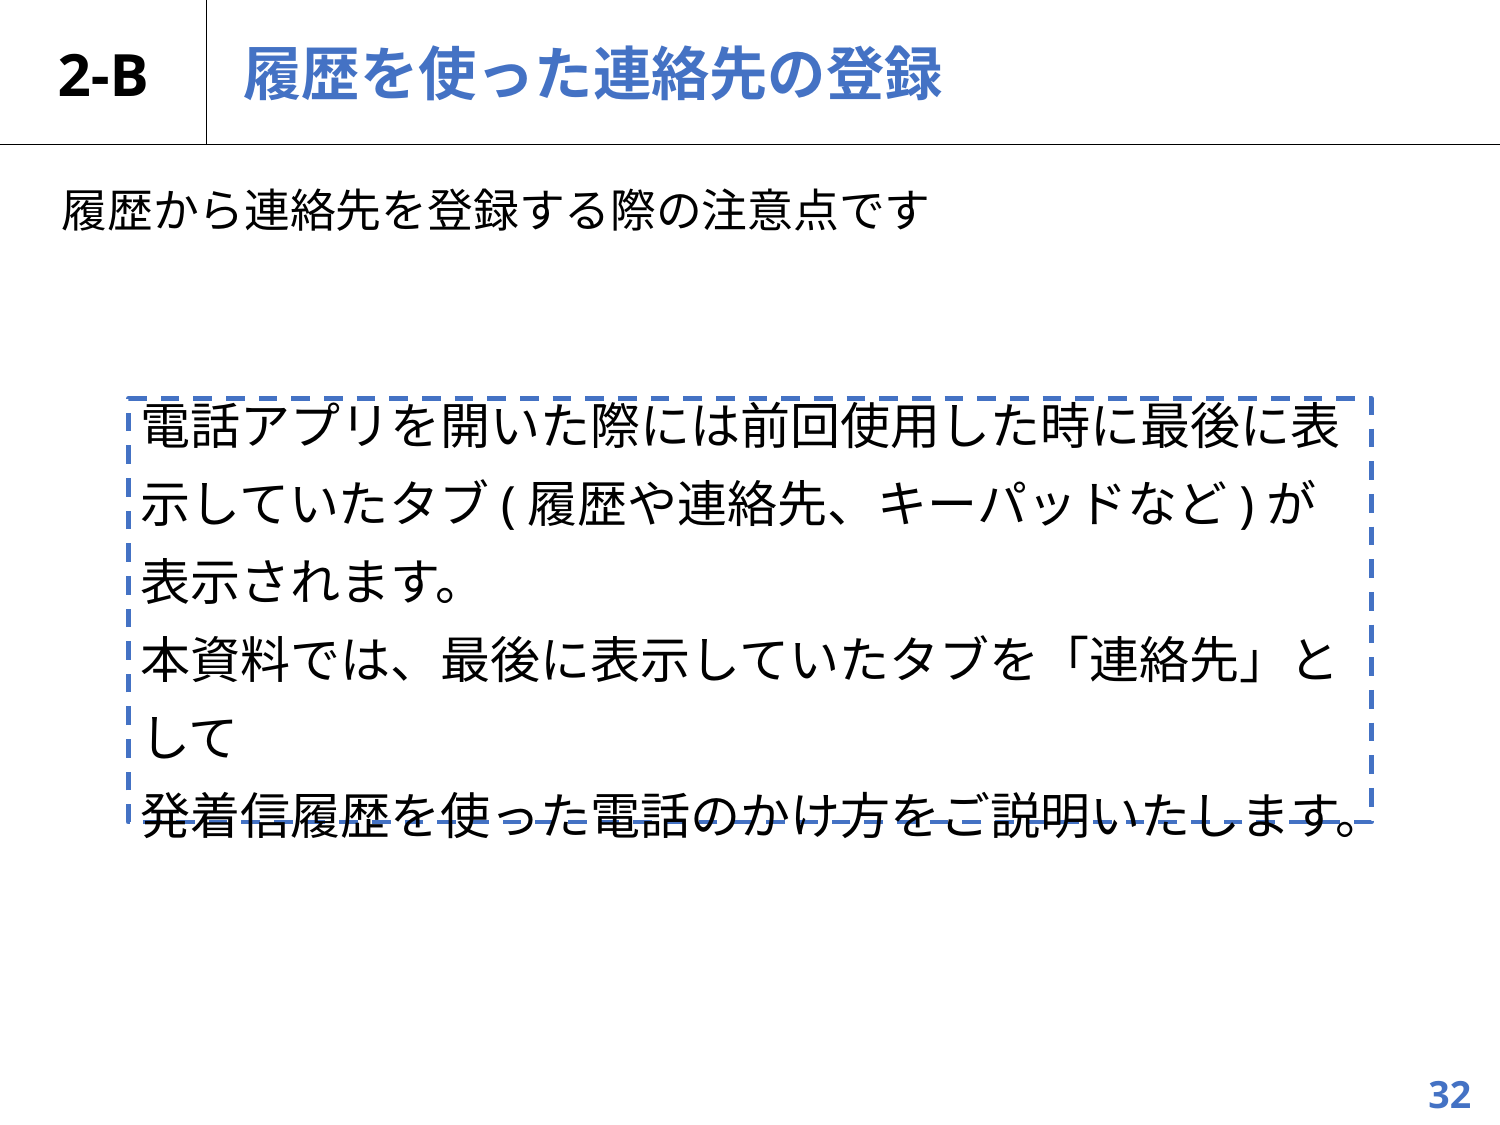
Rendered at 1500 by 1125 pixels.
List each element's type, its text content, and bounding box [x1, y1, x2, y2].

text_box 2-B [0, 0, 207, 147]
text_box 履歴から連絡先を登録する際の注意点です [46, 180, 1500, 274]
text_box 32 [1399, 1063, 1500, 1123]
title 履歴を使った連絡先の登録 [228, 36, 1472, 116]
text_box 電話アプリを開いた際には前回使用した時に最後に表示していたタブ(履歴や連絡先、キーパッドなど)が表示されます。 本資料では、最後に表示していたタブを「連絡先」として 発着信履歴を使った電話のかけ方をご説明いたします。 [128, 398, 1372, 823]
